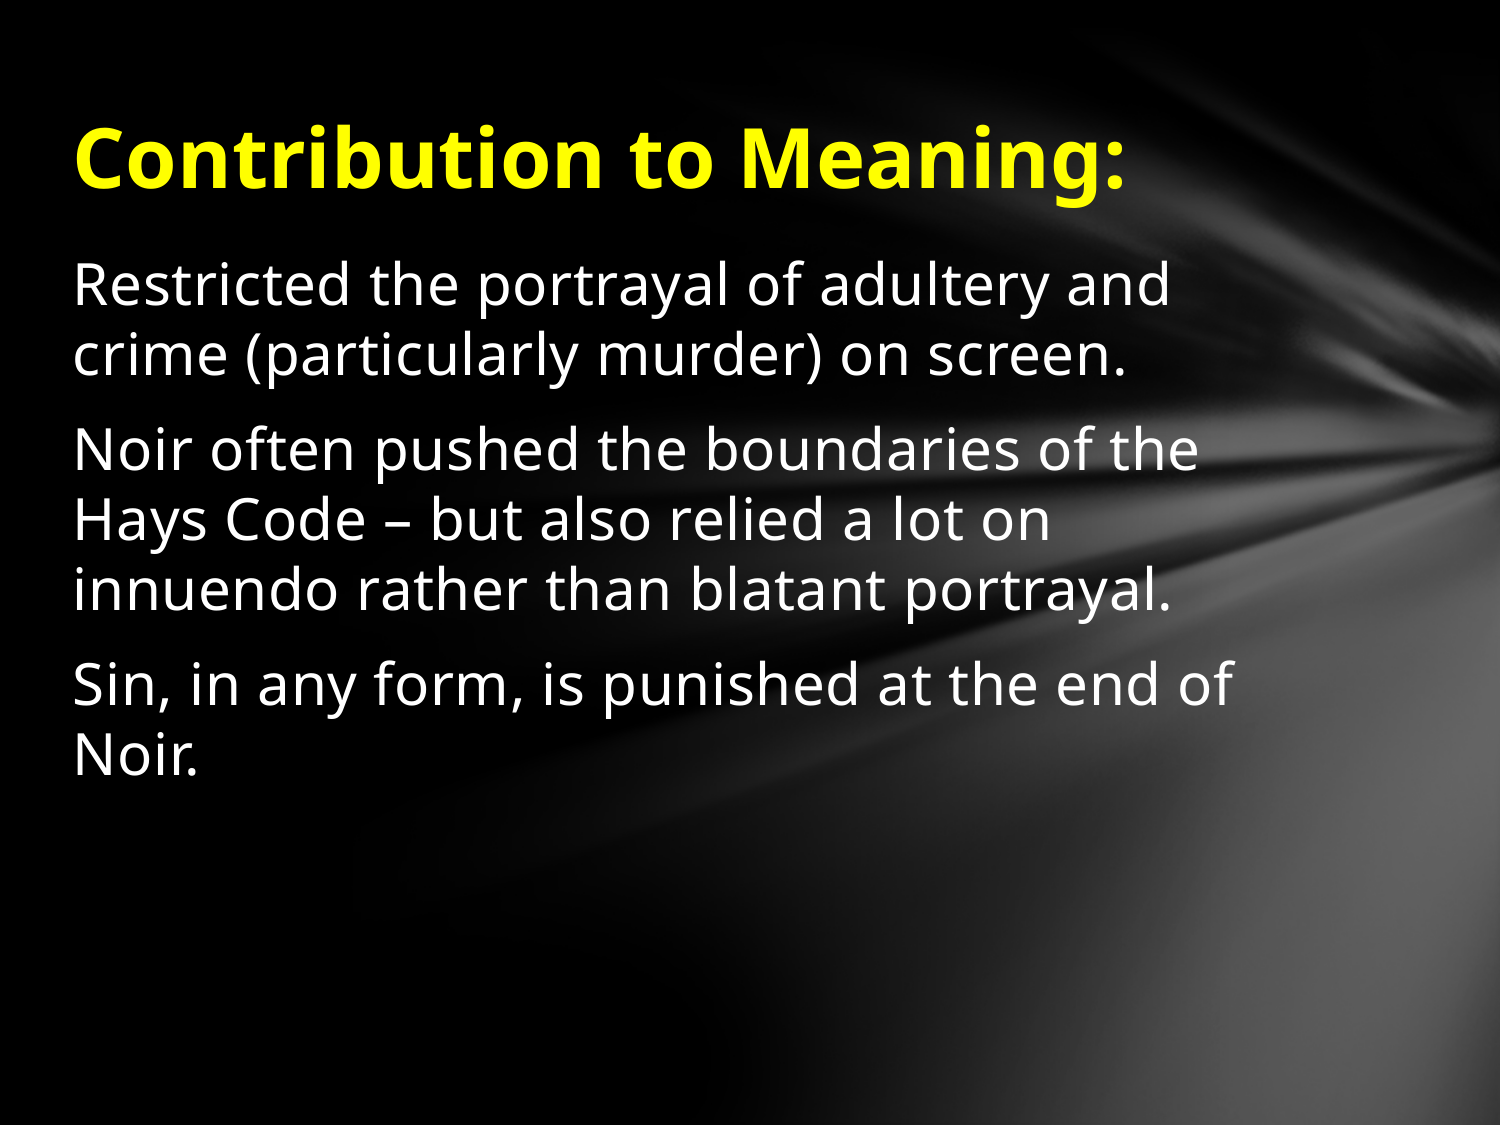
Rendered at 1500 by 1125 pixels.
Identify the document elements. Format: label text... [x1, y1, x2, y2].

list Restricted the portrayal of adultery and crime (particularly murder) on screen. Noir often pushed the boundaries of the Hays Code – but also relied a lot on innuendo rather than blatant portrayal. Sin, in any form, is punished at the end of Noir. [57, 239, 1318, 1015]
title Contribution to Meaning: [57, 37, 1318, 213]
